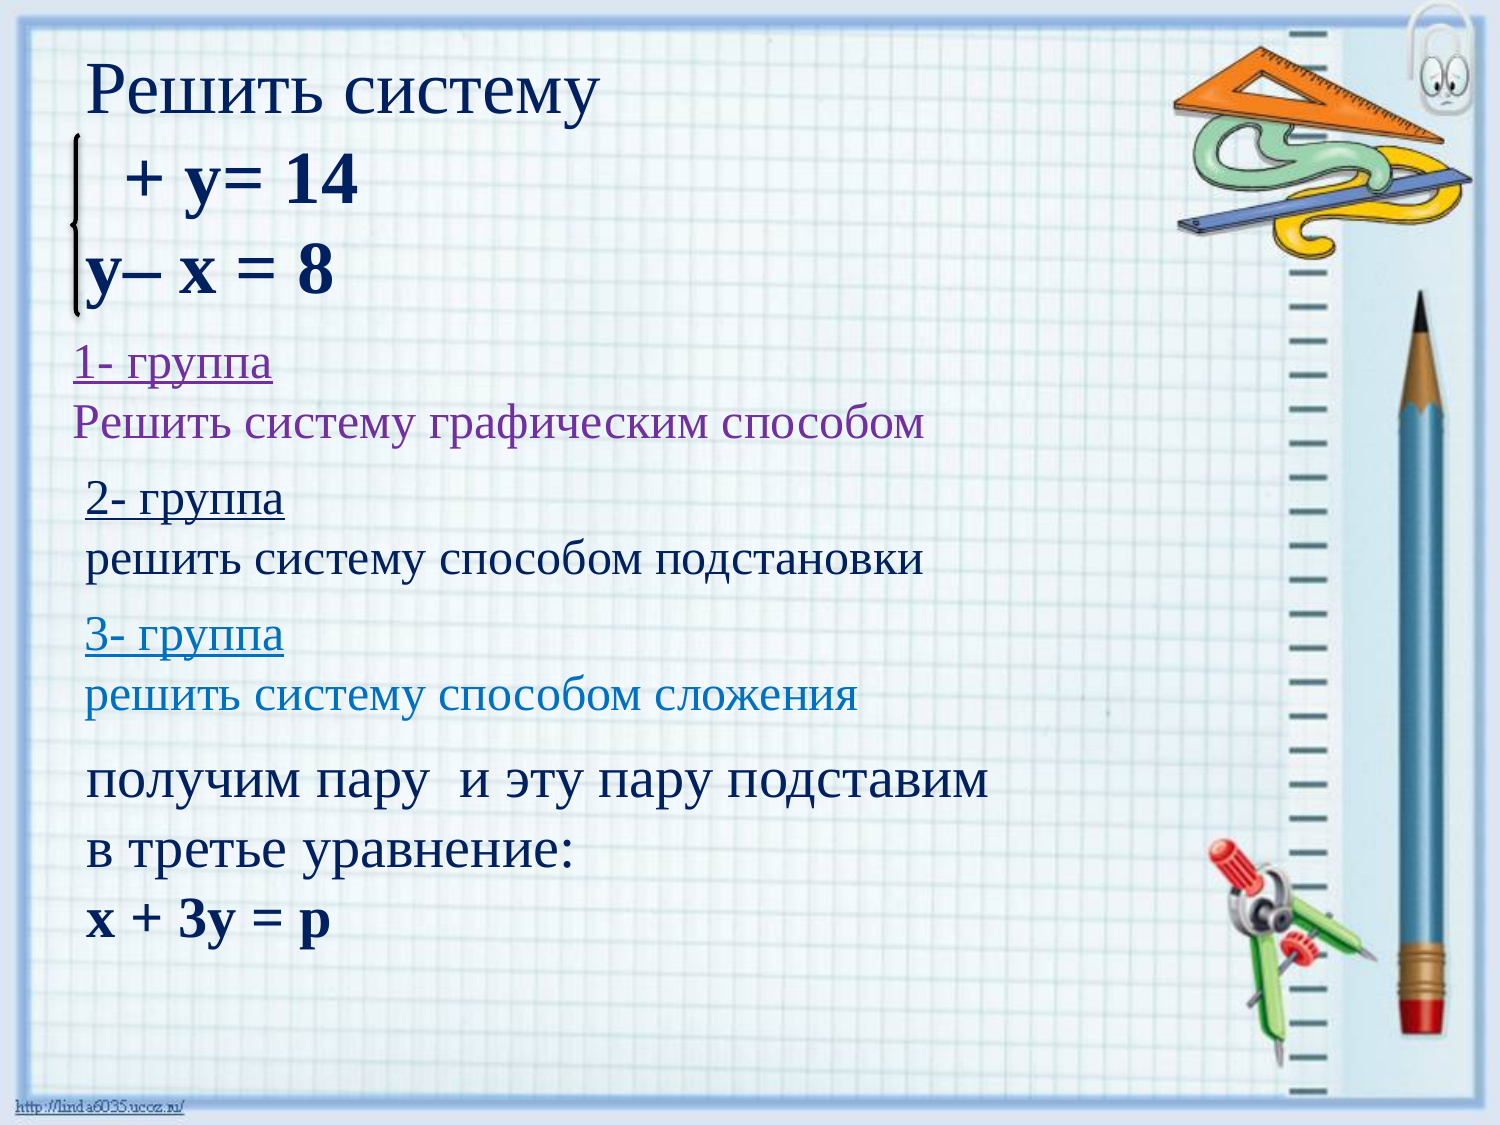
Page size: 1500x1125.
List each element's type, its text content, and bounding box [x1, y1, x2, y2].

text_box 1- группа Решить систему графическим способом [58, 320, 1069, 456]
text_box 3- группа решить систему способом сложения [69, 593, 874, 729]
picture [0, 0, 1500, 1125]
text_box 2- группа решить систему способом подстановки [70, 457, 940, 592]
text_box [69, 133, 81, 317]
text_box получим пару и эту пару подставим в третье уравнение: х + 3у = р [71, 731, 1023, 957]
